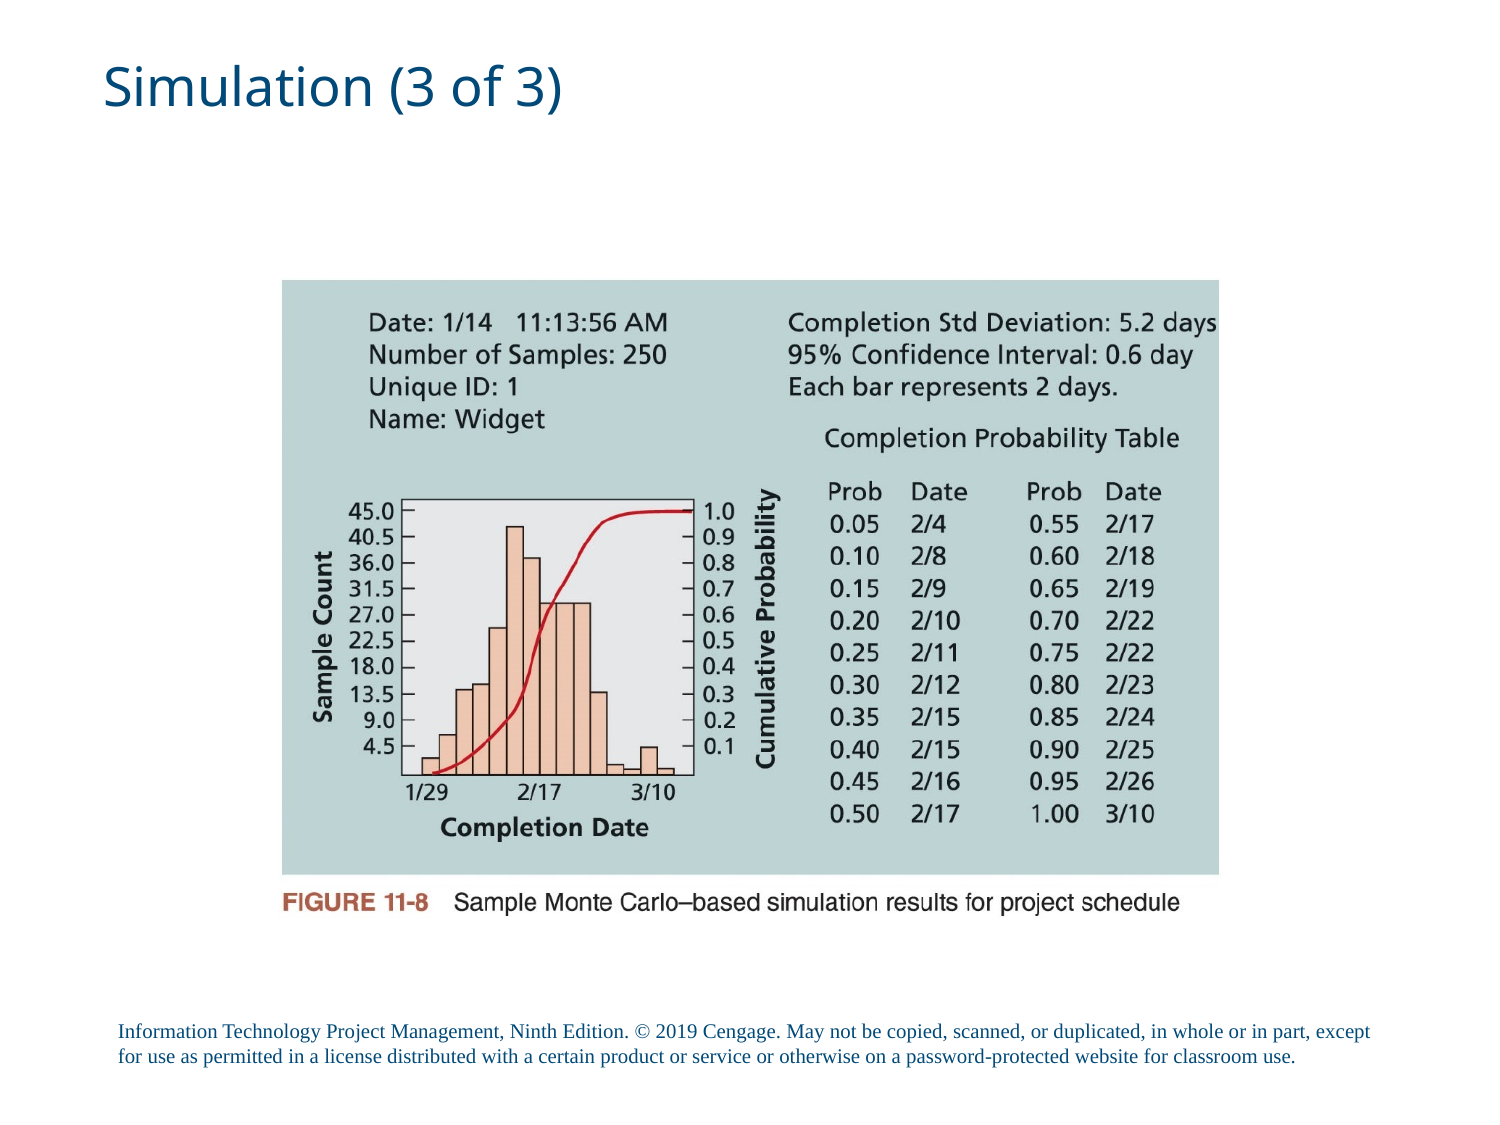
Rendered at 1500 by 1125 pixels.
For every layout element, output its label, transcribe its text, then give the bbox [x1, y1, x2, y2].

title Simulation (3 of 3) [103, 59, 1397, 278]
footer Information Technology Project Management, Ninth Edition. © 2019 Cengage. May not be copied, scanned, or duplicated, in whole or in part, except for use as permitted in a license distributed with a certain product or service or otherwise on a password-protected website for classroom use. [103, 1009, 1397, 1070]
picture [279, 277, 1221, 918]
